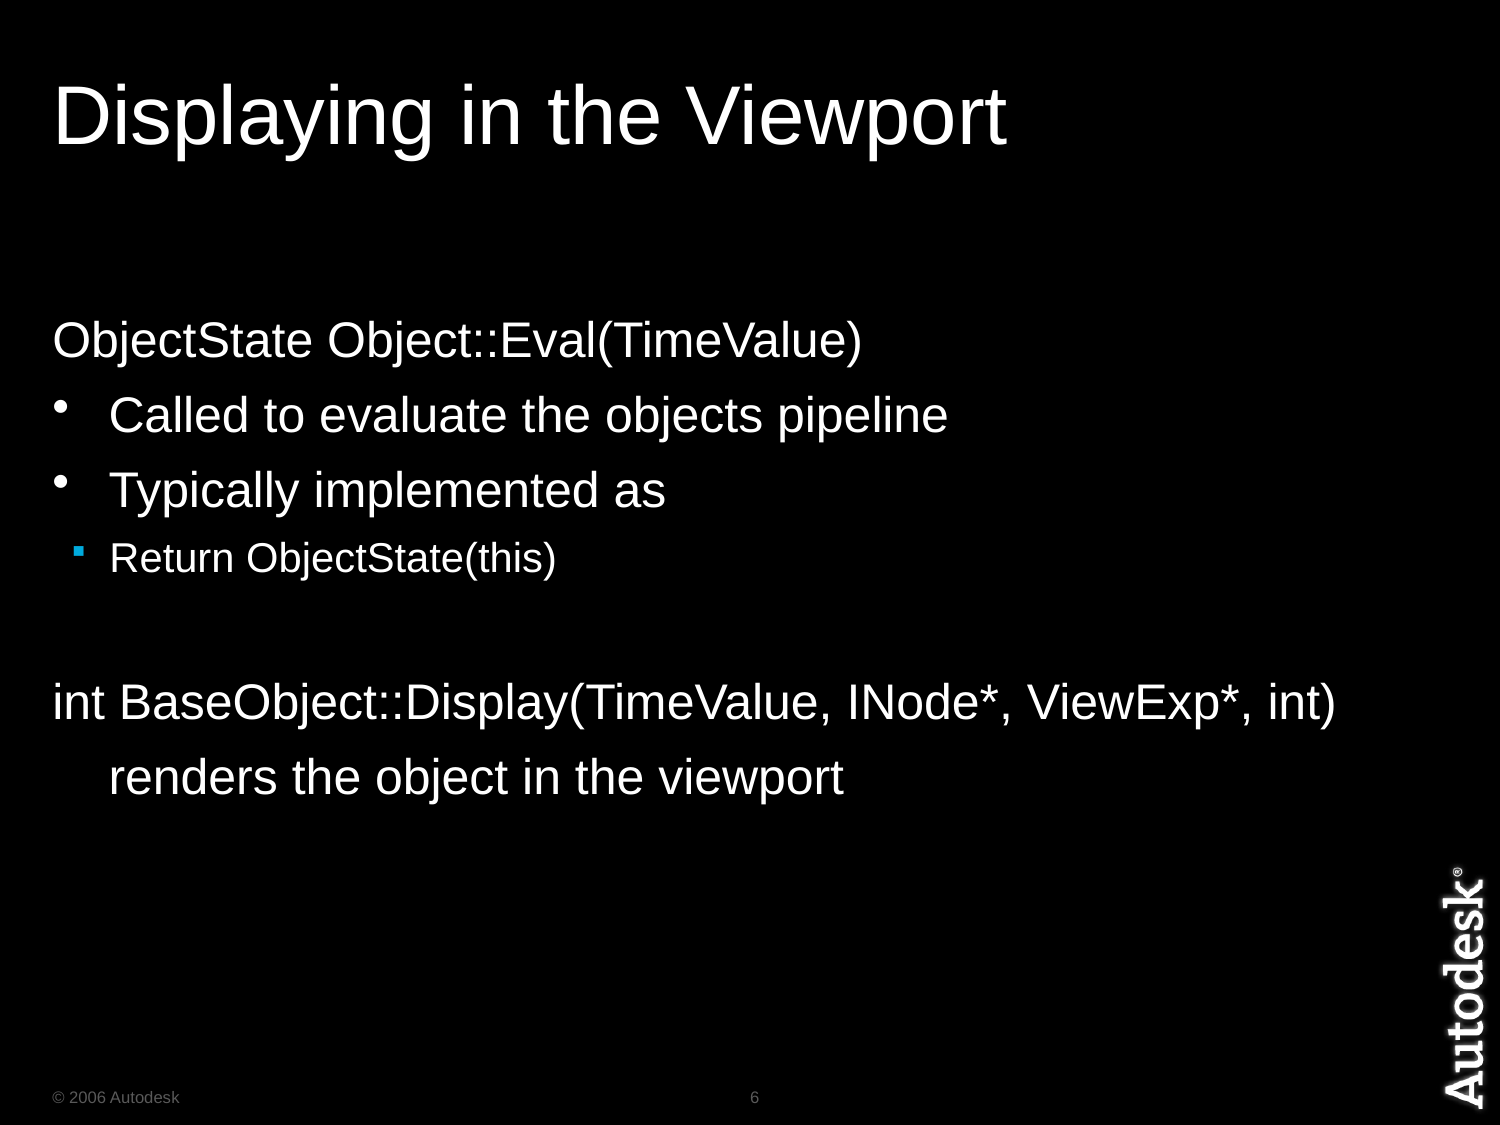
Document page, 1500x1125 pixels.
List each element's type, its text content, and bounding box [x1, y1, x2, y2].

picture [1402, 0, 1500, 1125]
title Displaying in the Viewport [52, 22, 1401, 211]
list ObjectState Object::Eval(TimeValue) Called to evaluate the objects pipeline Typically implemented as Return ObjectState(this) int BaseObject::Display(TimeValue, INode*, ViewExp*, int) renders the object in the viewport [52, 231, 1401, 1073]
